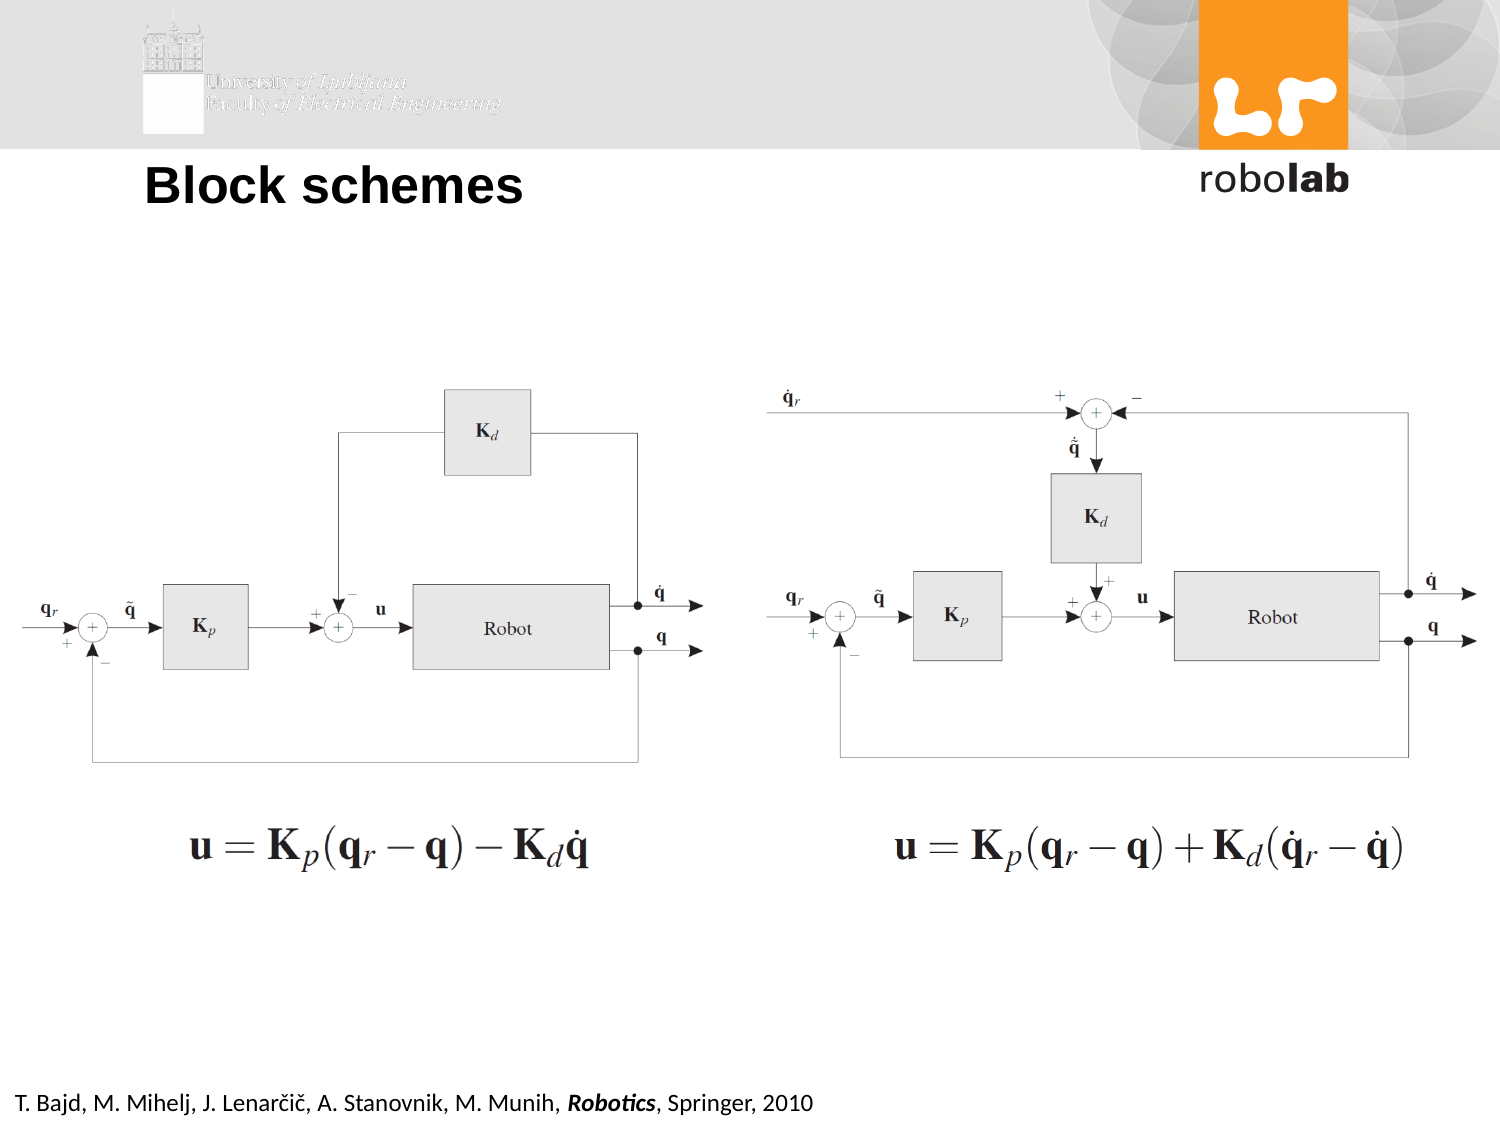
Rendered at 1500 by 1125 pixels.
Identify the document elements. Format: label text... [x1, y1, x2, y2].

picture [891, 822, 1407, 873]
picture [998, 0, 1500, 196]
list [749, 373, 1500, 768]
picture [143, 10, 501, 94]
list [17, 385, 727, 773]
title Block schemes [129, 94, 1311, 272]
picture [182, 819, 591, 876]
